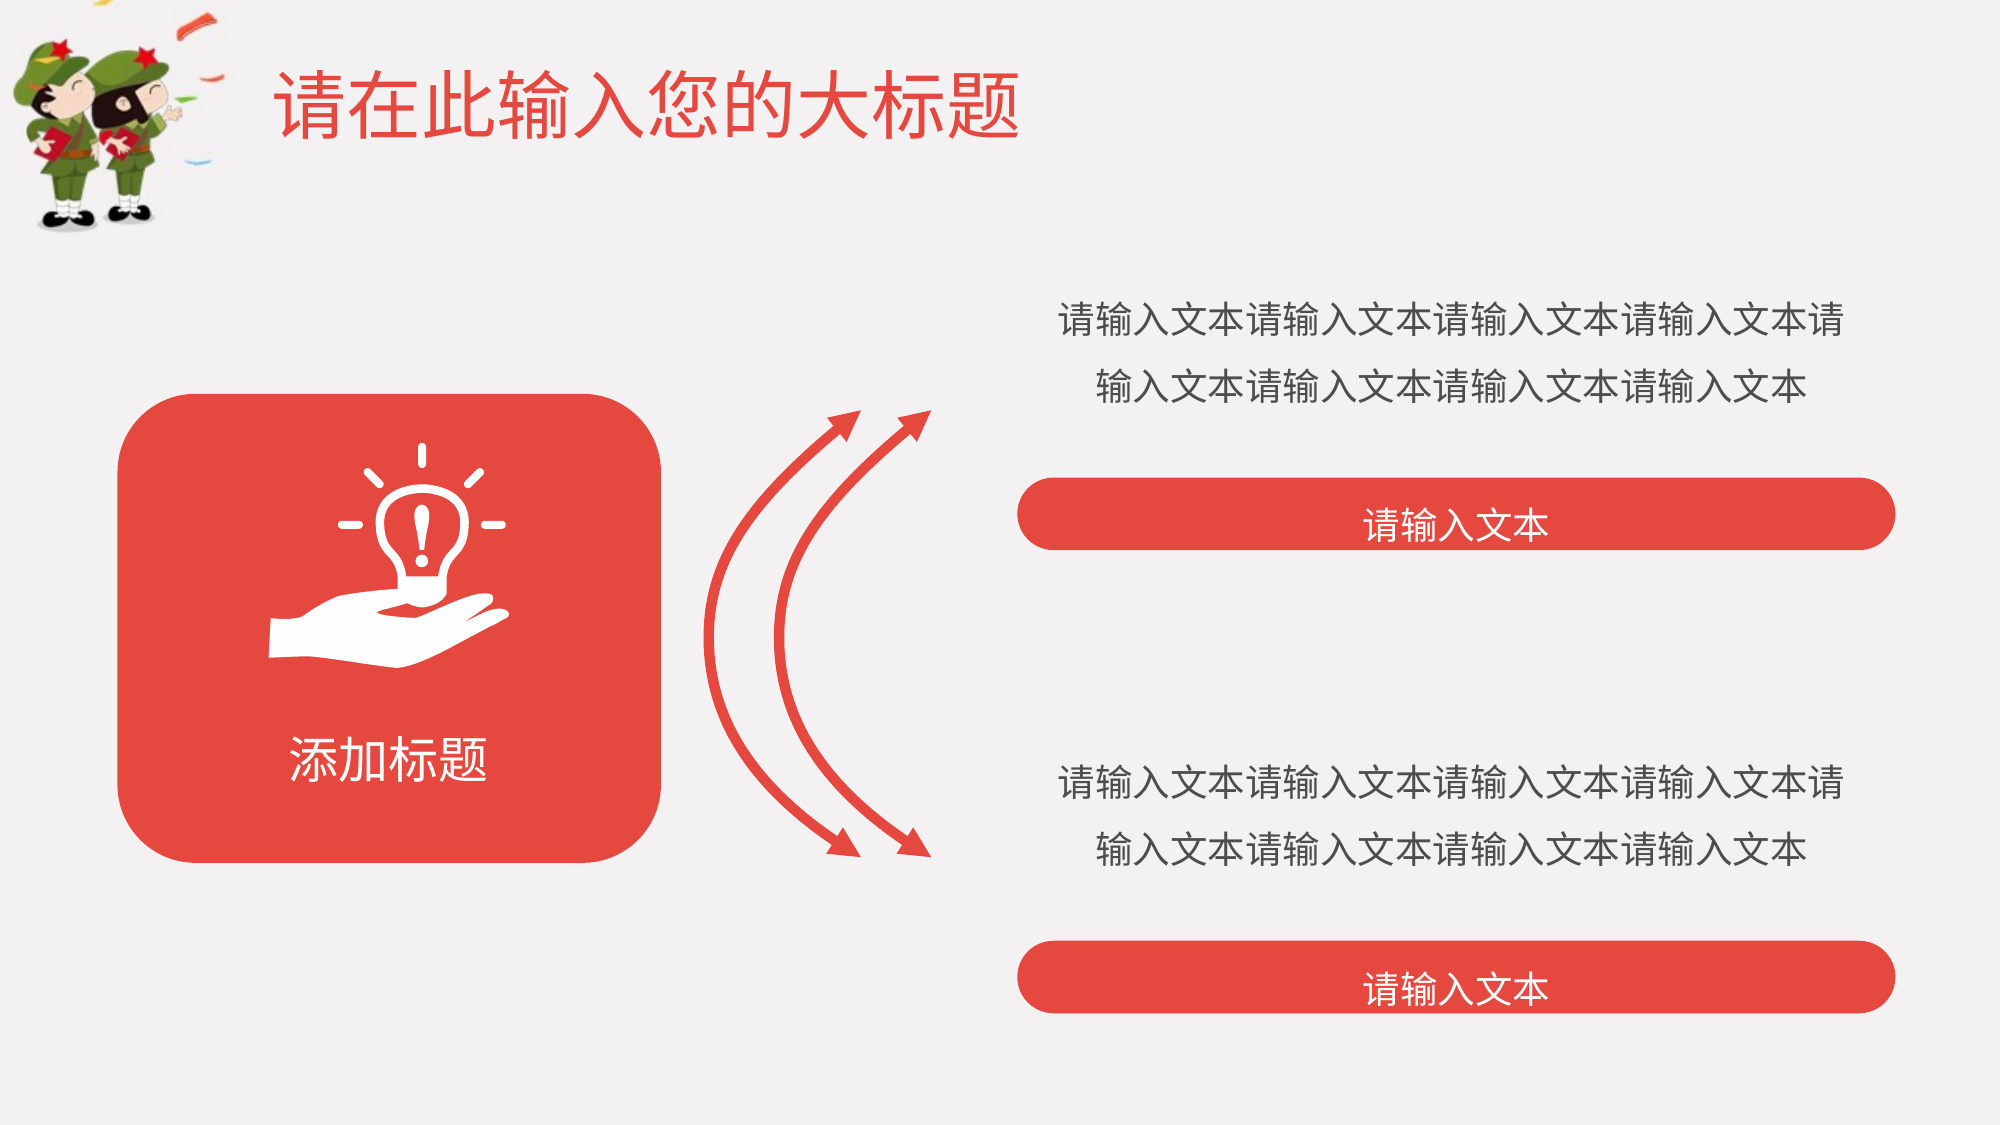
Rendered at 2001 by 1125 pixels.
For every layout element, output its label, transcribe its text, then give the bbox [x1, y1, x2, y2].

text_box [778, 410, 932, 858]
text_box 请输入文本请输入文本请输入文本请输入文本请输入文本请输入文本请输入文本请输入文本 [1039, 693, 1863, 914]
title 请在此输入您的大标题 [256, 39, 1821, 180]
text_box 请输入文本 [1016, 476, 1897, 552]
picture [0, 0, 2000, 1125]
text_box [707, 410, 861, 858]
text_box 请输入文本 [1016, 939, 1897, 1015]
text_box [116, 392, 662, 864]
text_box [363, 468, 384, 489]
text_box [463, 468, 484, 489]
text_box 请输入文本请输入文本请输入文本请输入文本请输入文本请输入文本请输入文本请输入文本 [1039, 230, 1863, 451]
text_box [268, 484, 509, 668]
text_box 添加标题 [187, 721, 591, 796]
text_box [418, 442, 427, 468]
